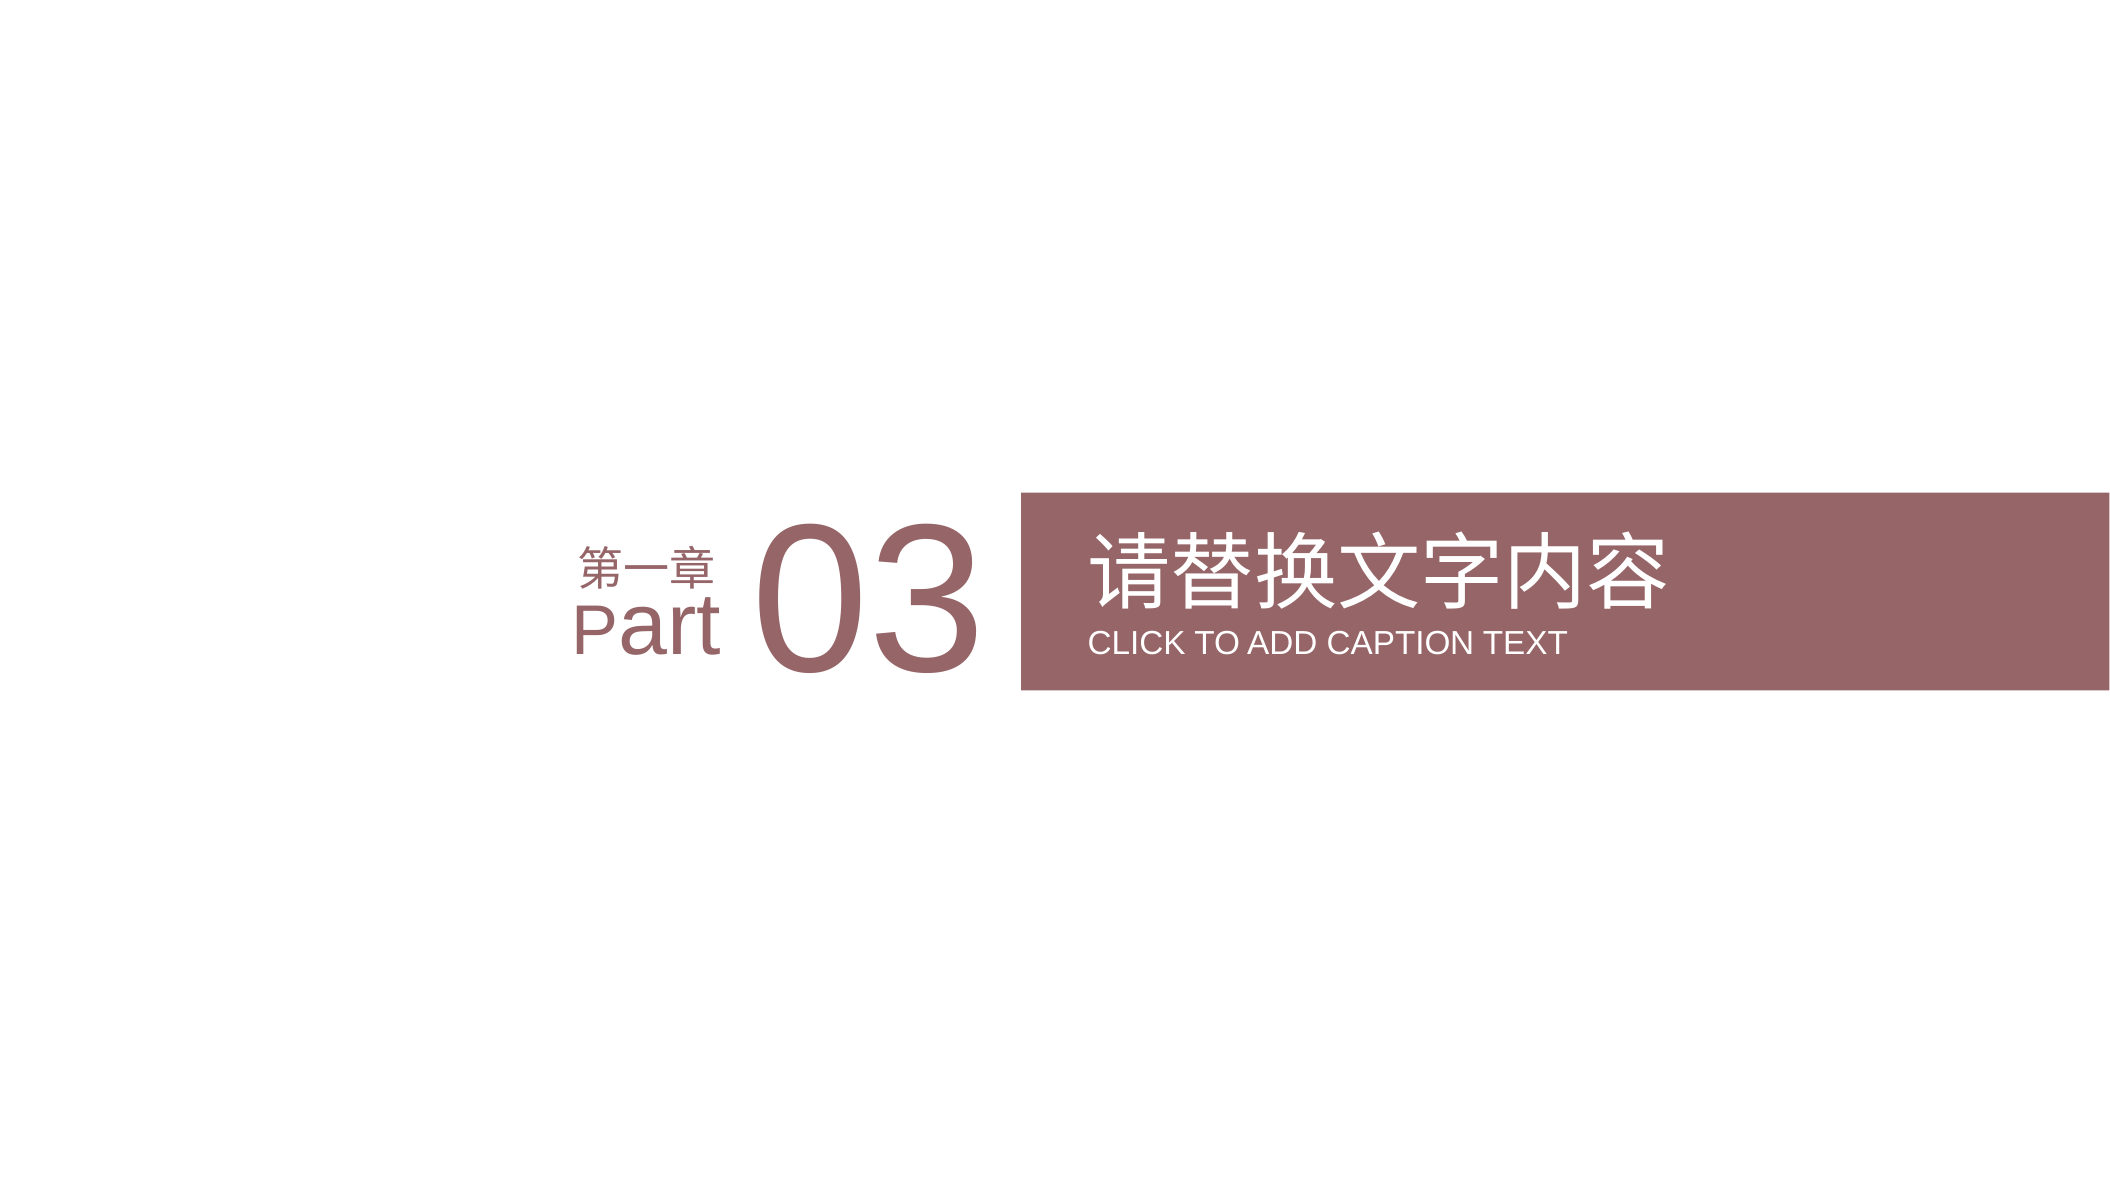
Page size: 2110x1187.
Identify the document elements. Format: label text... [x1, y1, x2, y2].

text_box Part [571, 566, 722, 673]
text_box 第一章 [577, 539, 716, 595]
text_box 请替换文字内容 [1087, 530, 1787, 621]
text_box [1021, 492, 2110, 691]
text_box CLICK TO ADD CAPTION TEXT [1087, 625, 1787, 662]
text_box 03 [751, 460, 986, 714]
